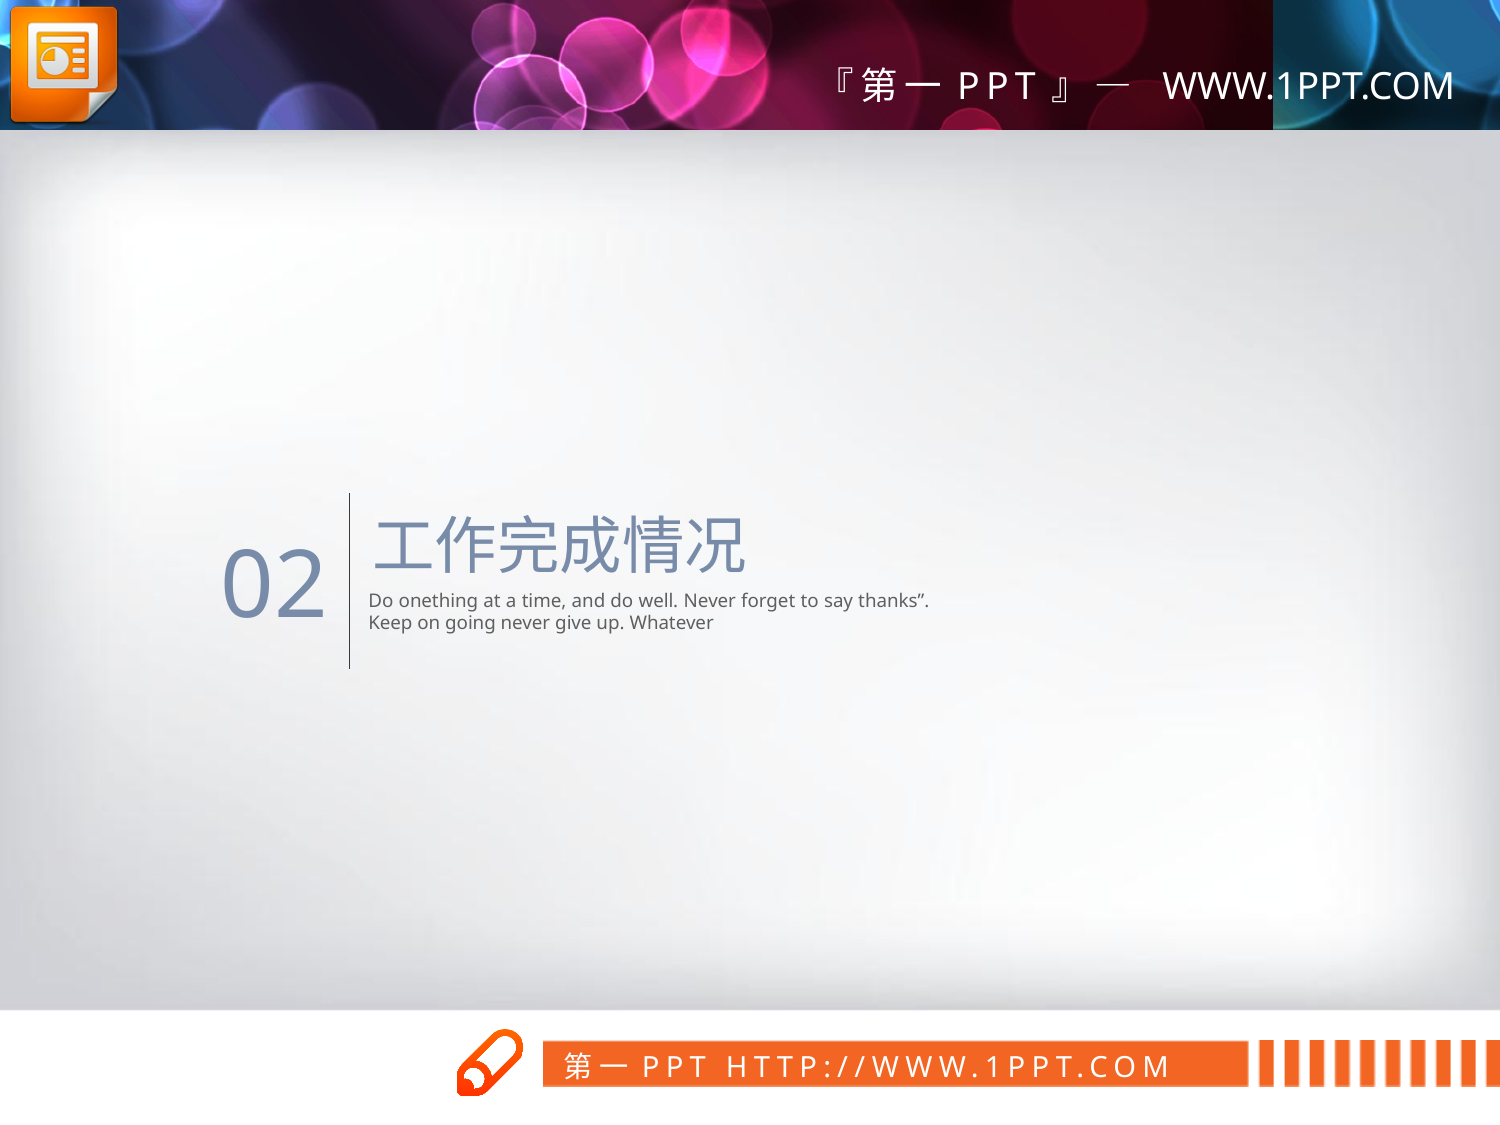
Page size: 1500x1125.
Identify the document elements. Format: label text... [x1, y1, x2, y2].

picture [543, 1040, 1500, 1087]
text_box Do onething at a time, and do well. Never forget to say thanks”. Keep on going never give up. Whatever [354, 581, 944, 641]
text_box 02 [205, 516, 344, 644]
picture [0, 0, 1500, 1012]
text_box 工作完成情况 [357, 498, 762, 581]
